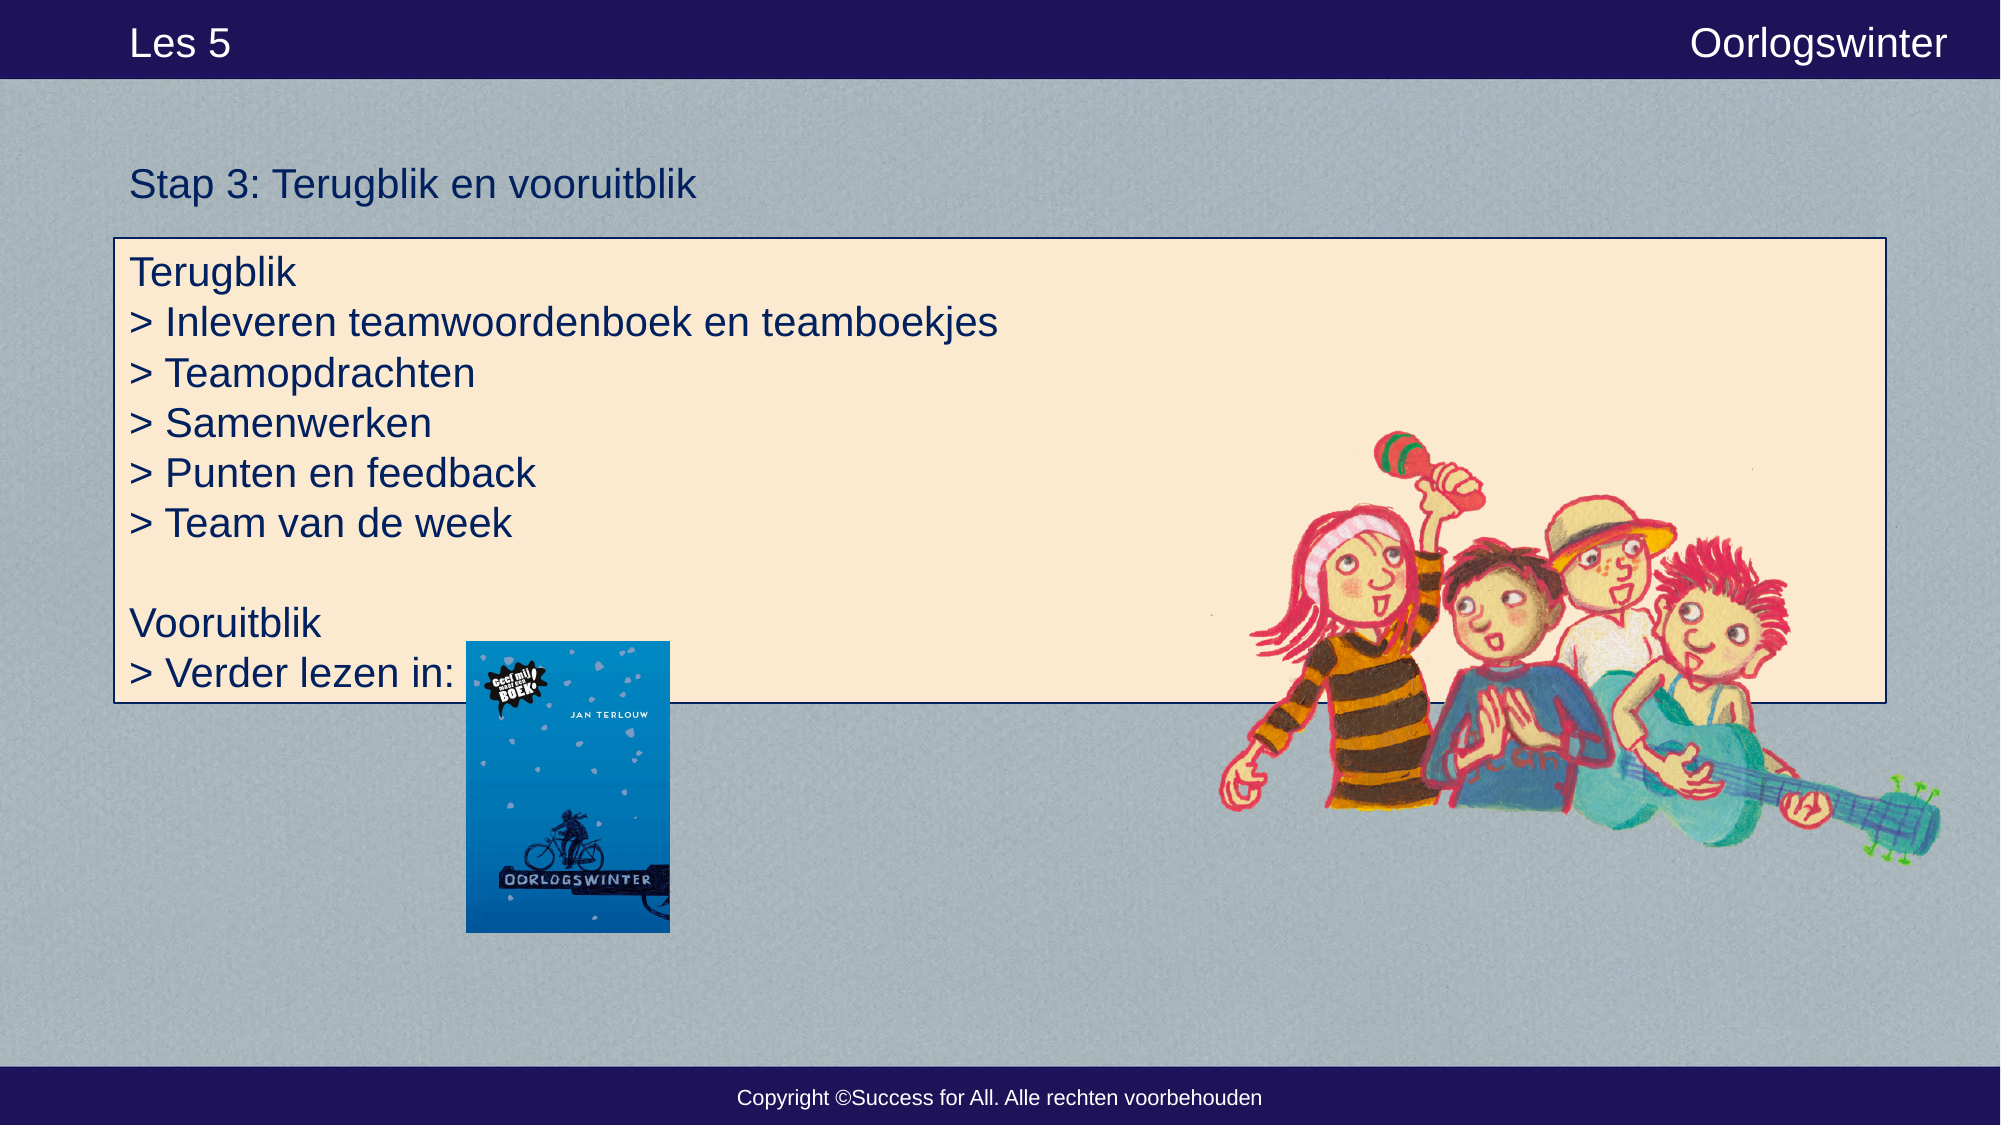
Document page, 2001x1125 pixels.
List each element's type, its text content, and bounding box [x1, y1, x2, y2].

picture [0, 0, 2001, 1125]
text_box Oorlogswinter [786, 8, 1963, 74]
text_box Terugblik > Inleveren teamwoordenboek en teamboekjes > Teamopdrachten > Samenwerken > Punten en feedback > Team van de week Vooruitblik > Verder lezen in: [114, 237, 1886, 703]
text_box Les 5 [114, 8, 354, 74]
text_box Copyright ©Success for All. Alle rechten voorbehouden [0, 1076, 2000, 1125]
text_box Stap 3: Terugblik en vooruitblik [113, 148, 1635, 214]
